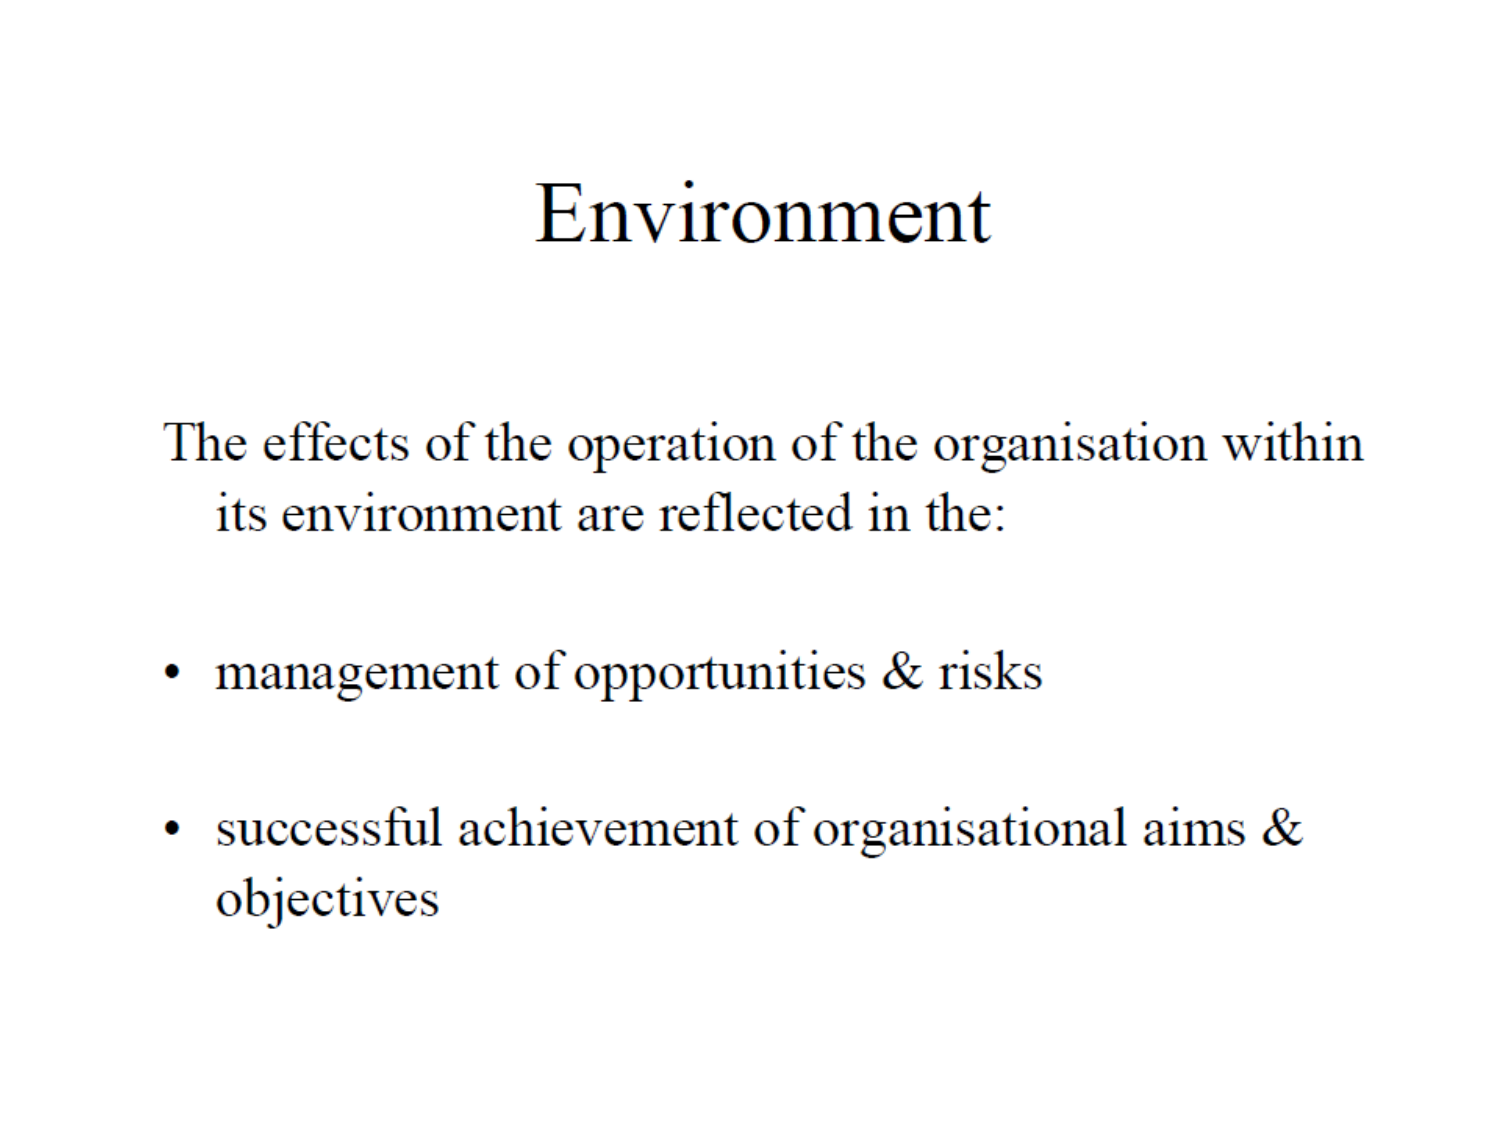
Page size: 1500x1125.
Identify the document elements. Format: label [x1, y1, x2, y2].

picture [94, 132, 1405, 993]
